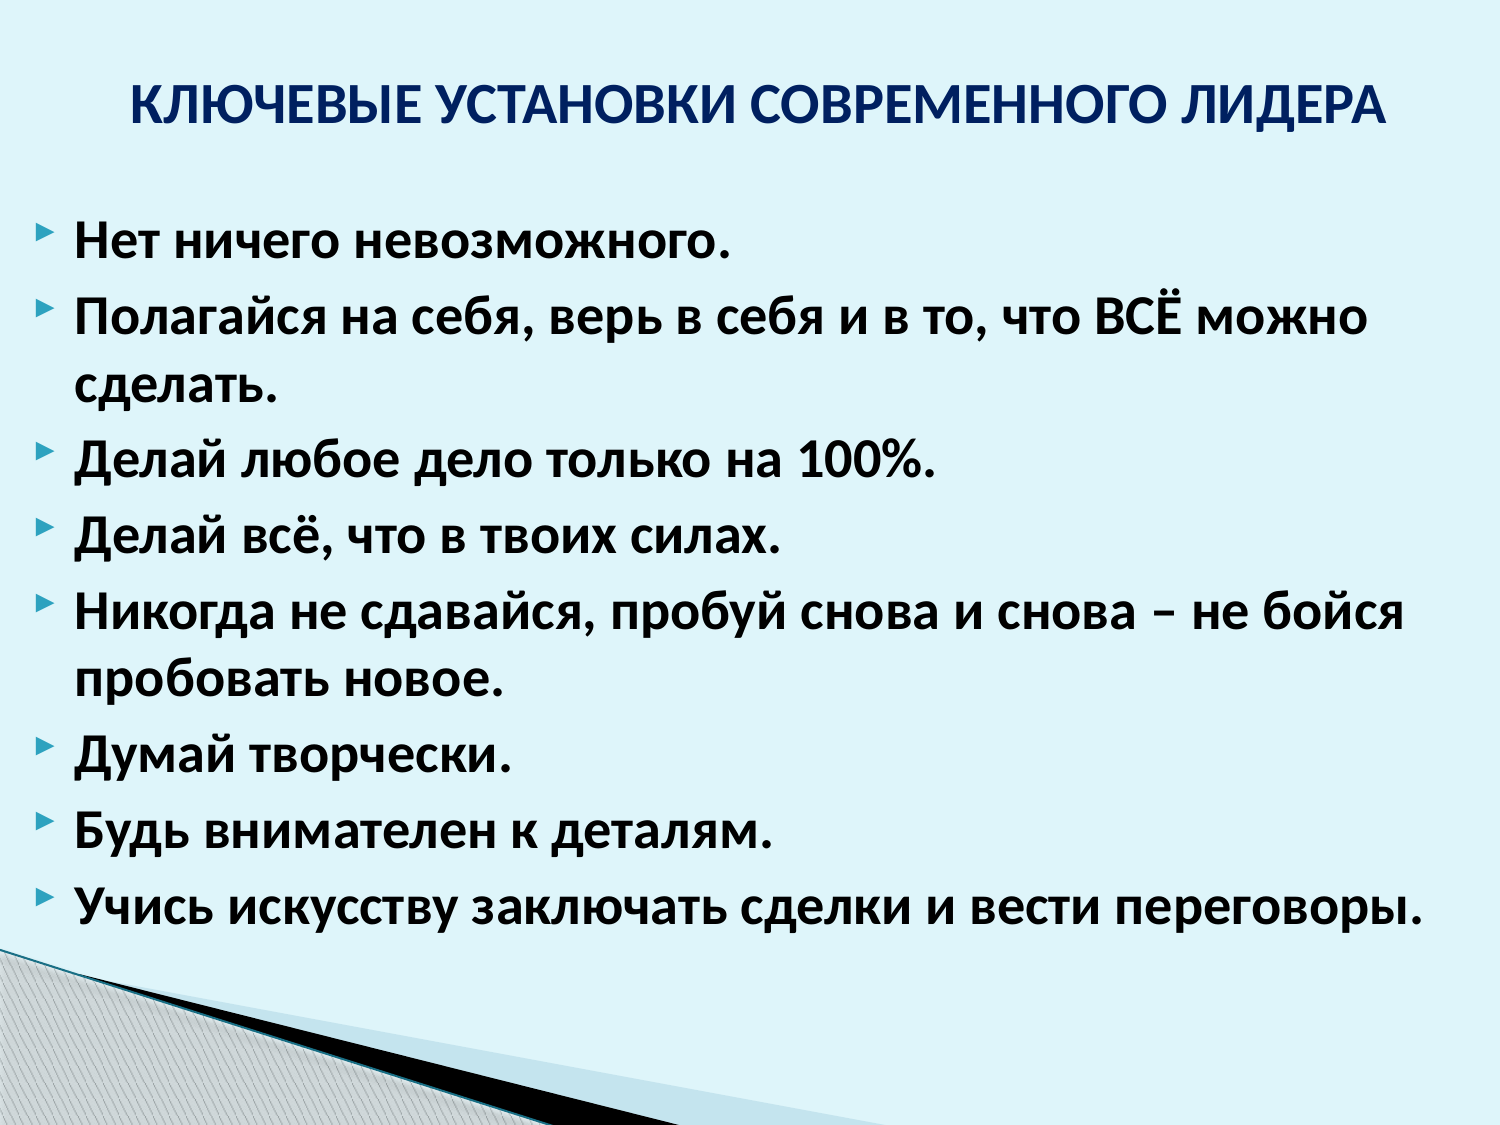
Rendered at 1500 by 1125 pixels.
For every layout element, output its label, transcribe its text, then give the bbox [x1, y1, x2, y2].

list КЛЮЧЕВЫЕ УСТАНОВКИ СОВРЕМЕННОГО ЛИДЕРА Нет ничего невозможного. Полагайся на себя, верь в себя и в то, что ВСЁ можно сделать. Делай любое дело только на 100%. Делай всё, что в твоих силах. Никогда не сдавайся, пробуй снова и снова – не бойся пробовать новое. Думай творчески. Будь внимателен к деталям. Учись искусству заключать сделки и вести переговоры. [0, 0, 1500, 1125]
